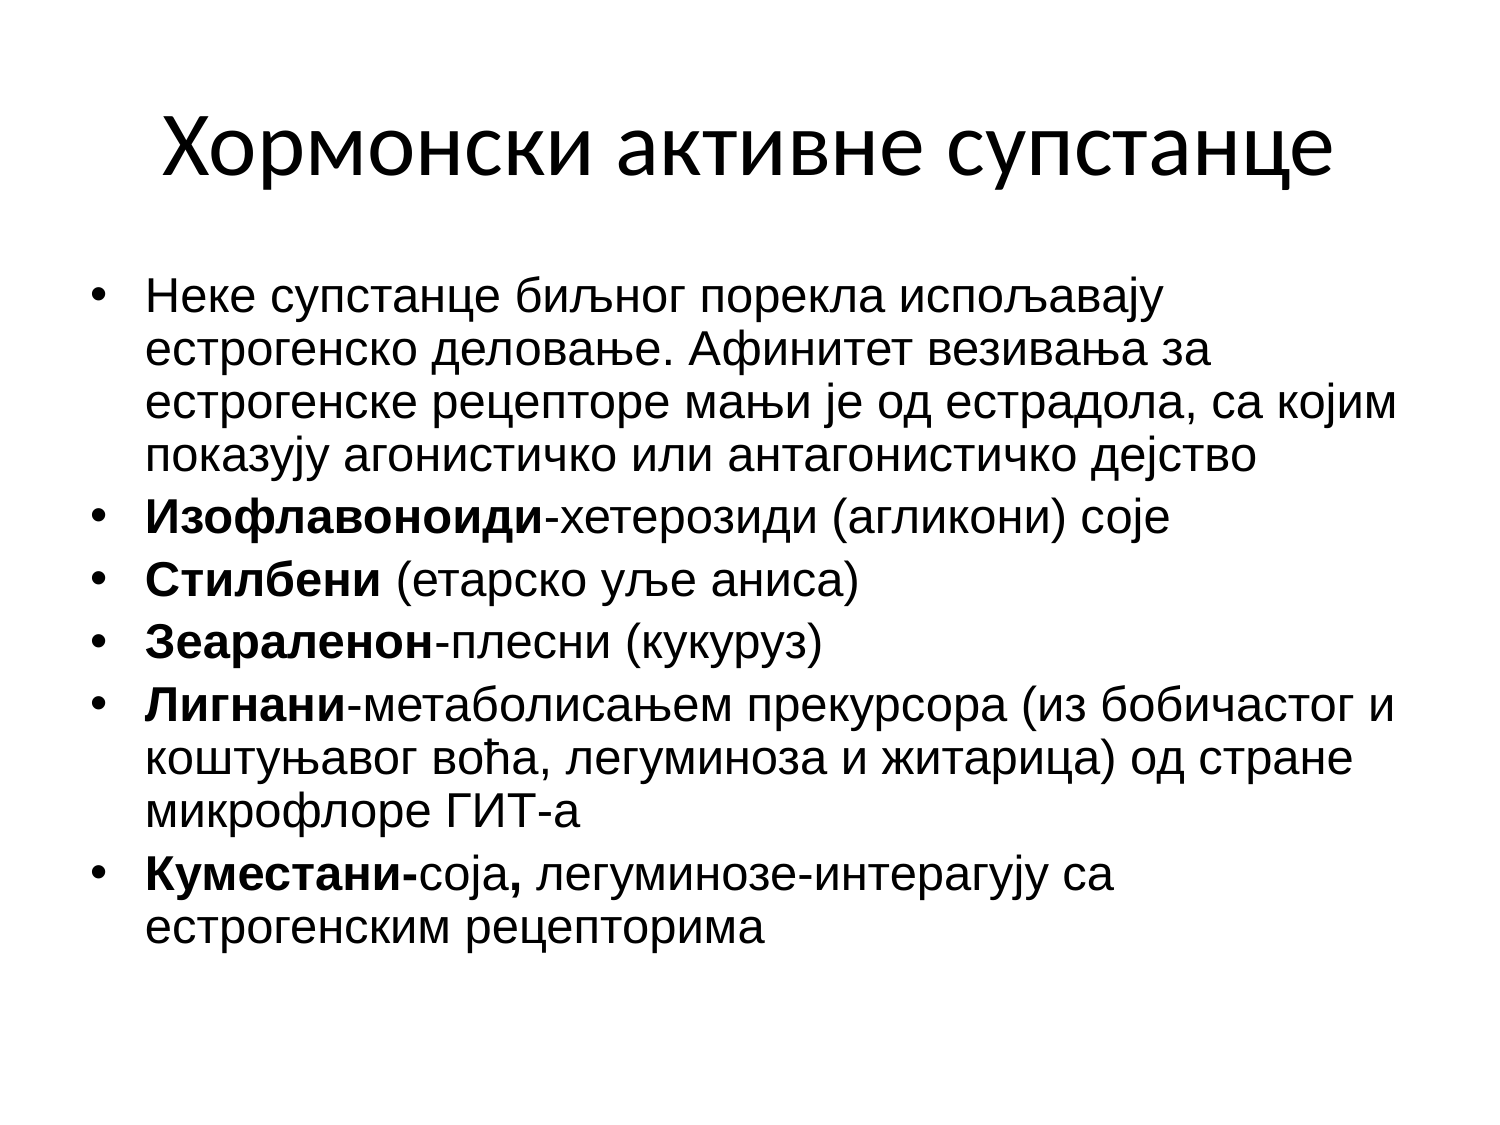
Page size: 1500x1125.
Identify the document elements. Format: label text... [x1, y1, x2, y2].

title Хормонски активне супстанце [74, 44, 1426, 233]
list Неке супстанце биљног порекла испољавају естрогенско деловање. Афинитет везивања за естрогенске рецепторе мањи је од естрадола, са којим показују агонистичко или антагонистичко дејство Изофлавоноиди-хетерозиди (агликони) соје Стилбени (етарско уље аниса) Зеараленон-плесни (кукуруз) Лигнани-метаболисањем прекурсора (из бобичастог и коштуњавог воћа, легуминоза и житарица) од стране микрофлоре ГИТ-а Куместани-соја, легуминозе-интерагују са естрогенским рецепторима [74, 262, 1426, 1006]
